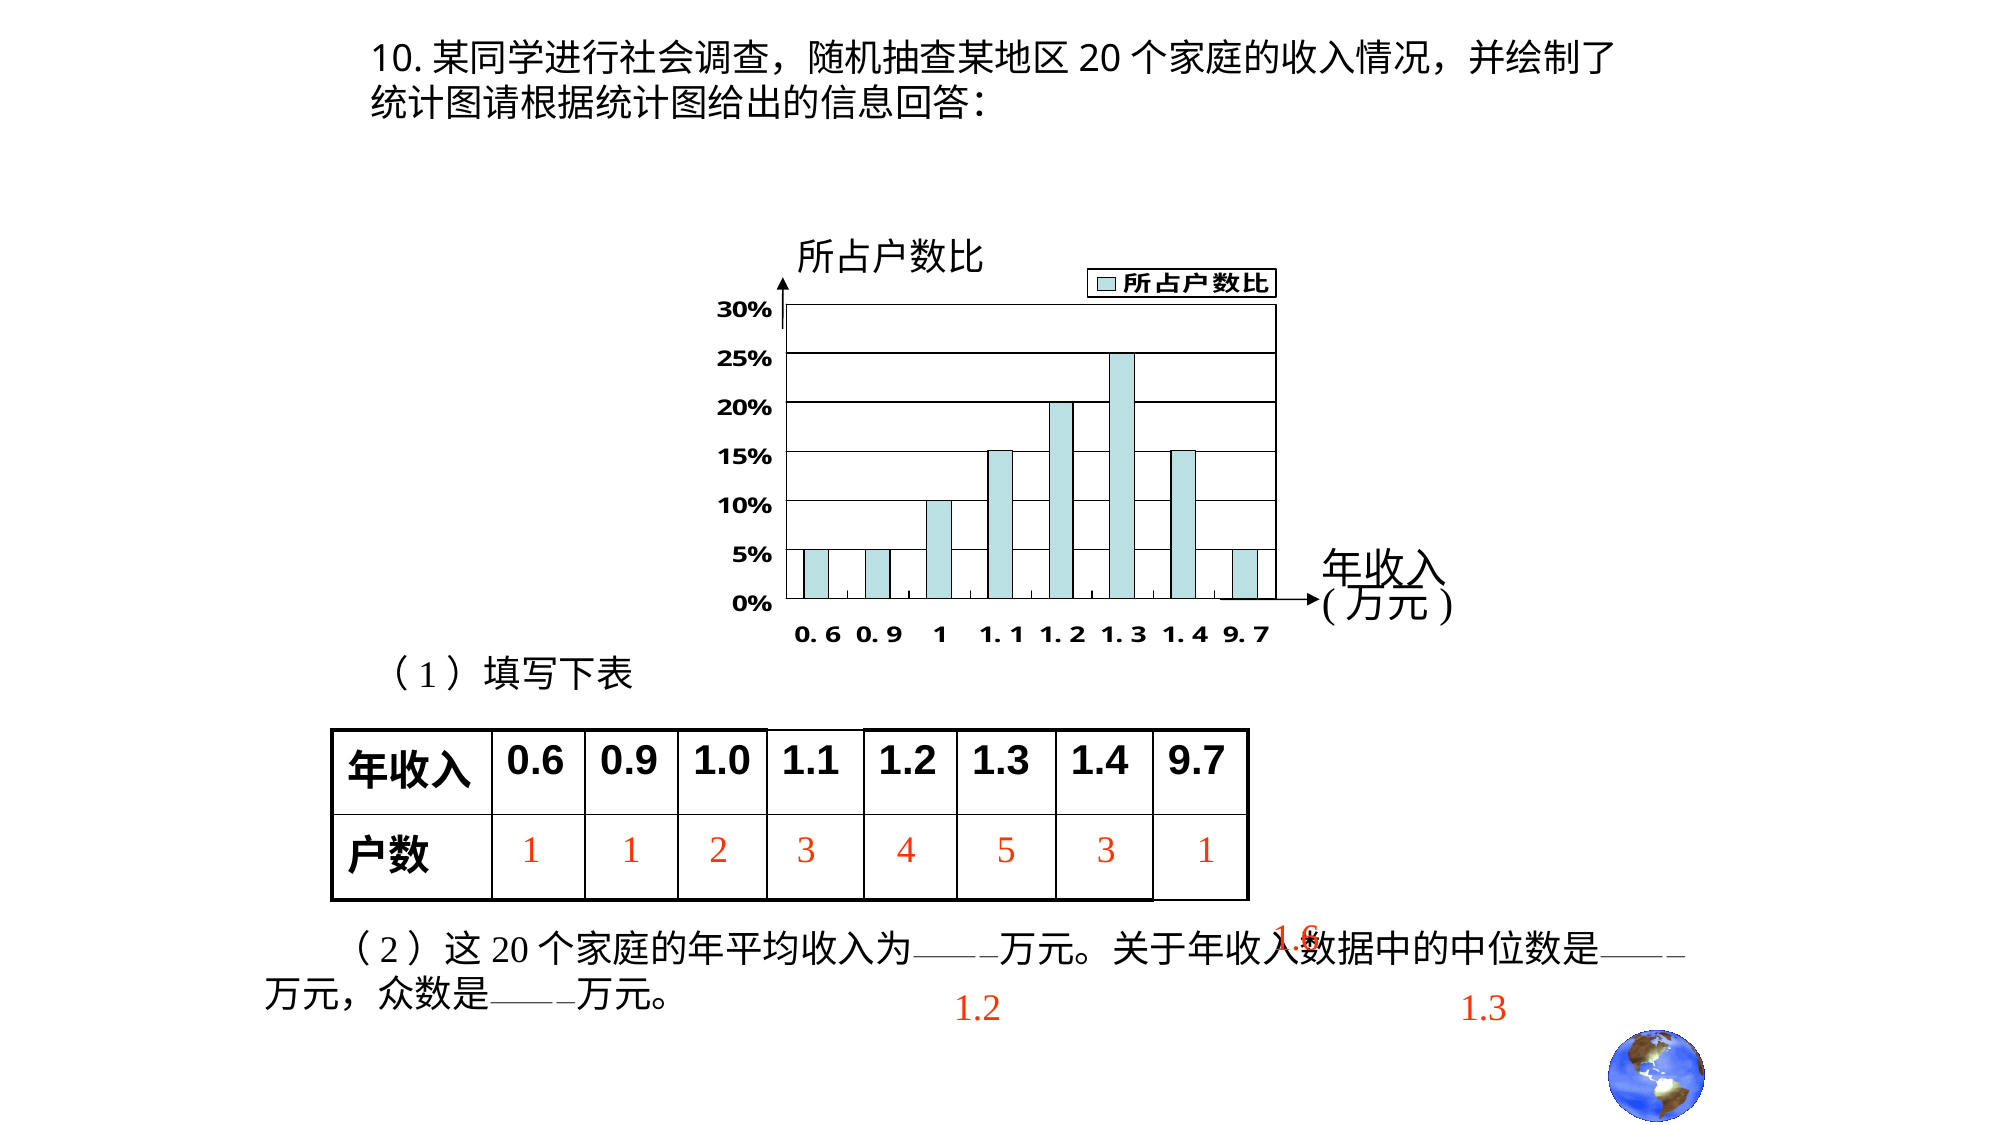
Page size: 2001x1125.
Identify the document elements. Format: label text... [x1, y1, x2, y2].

text_box 2 [694, 817, 744, 877]
text_box 4 [882, 817, 931, 877]
text_box （2）这20个家庭的年平均收入为————万元。关于年收入数据中的中位数是————万元，众数是————万元。 [249, 917, 1713, 1023]
text_box 1 [607, 817, 656, 877]
text_box （1）填写下表 [357, 642, 783, 702]
table_header 1.0 [679, 732, 766, 814]
table_header 0.9 [586, 732, 677, 814]
table_cell [768, 815, 863, 898]
text_box 3 [782, 817, 831, 877]
table_cell [958, 815, 1055, 898]
table_cell [1057, 815, 1152, 898]
table_cell [679, 815, 766, 898]
text_box 10.某同学进行社会调查，随机抽查某地区20个家庭的收入情况，并绘制了统计图请根据统计图给出的信息回答： [355, 26, 1653, 132]
table_header 1.2 [865, 732, 956, 814]
text_box 5 [982, 817, 1031, 877]
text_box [695, 225, 1495, 651]
picture [1599, 1026, 1713, 1125]
text_box 1.2 [939, 975, 1017, 1036]
table_header 0.6 [493, 732, 584, 814]
table_cell [586, 815, 677, 898]
table_header 1.3 [958, 732, 1055, 814]
table_cell 户数 [334, 815, 491, 898]
text_box 1.3 [1445, 975, 1523, 1036]
table_cell [1154, 815, 1246, 899]
table_header 年收入 [334, 732, 491, 814]
table_cell [493, 815, 584, 898]
table_header 1.4 [1057, 732, 1152, 814]
text_box 1 [1182, 817, 1231, 877]
text_box 3 [1082, 817, 1131, 877]
text_box 1 [507, 817, 556, 877]
table_header 1.1 [768, 731, 863, 814]
table_header 9.7 [1154, 732, 1246, 814]
table_cell [865, 815, 956, 898]
text_box 1.6 [1257, 905, 1335, 966]
